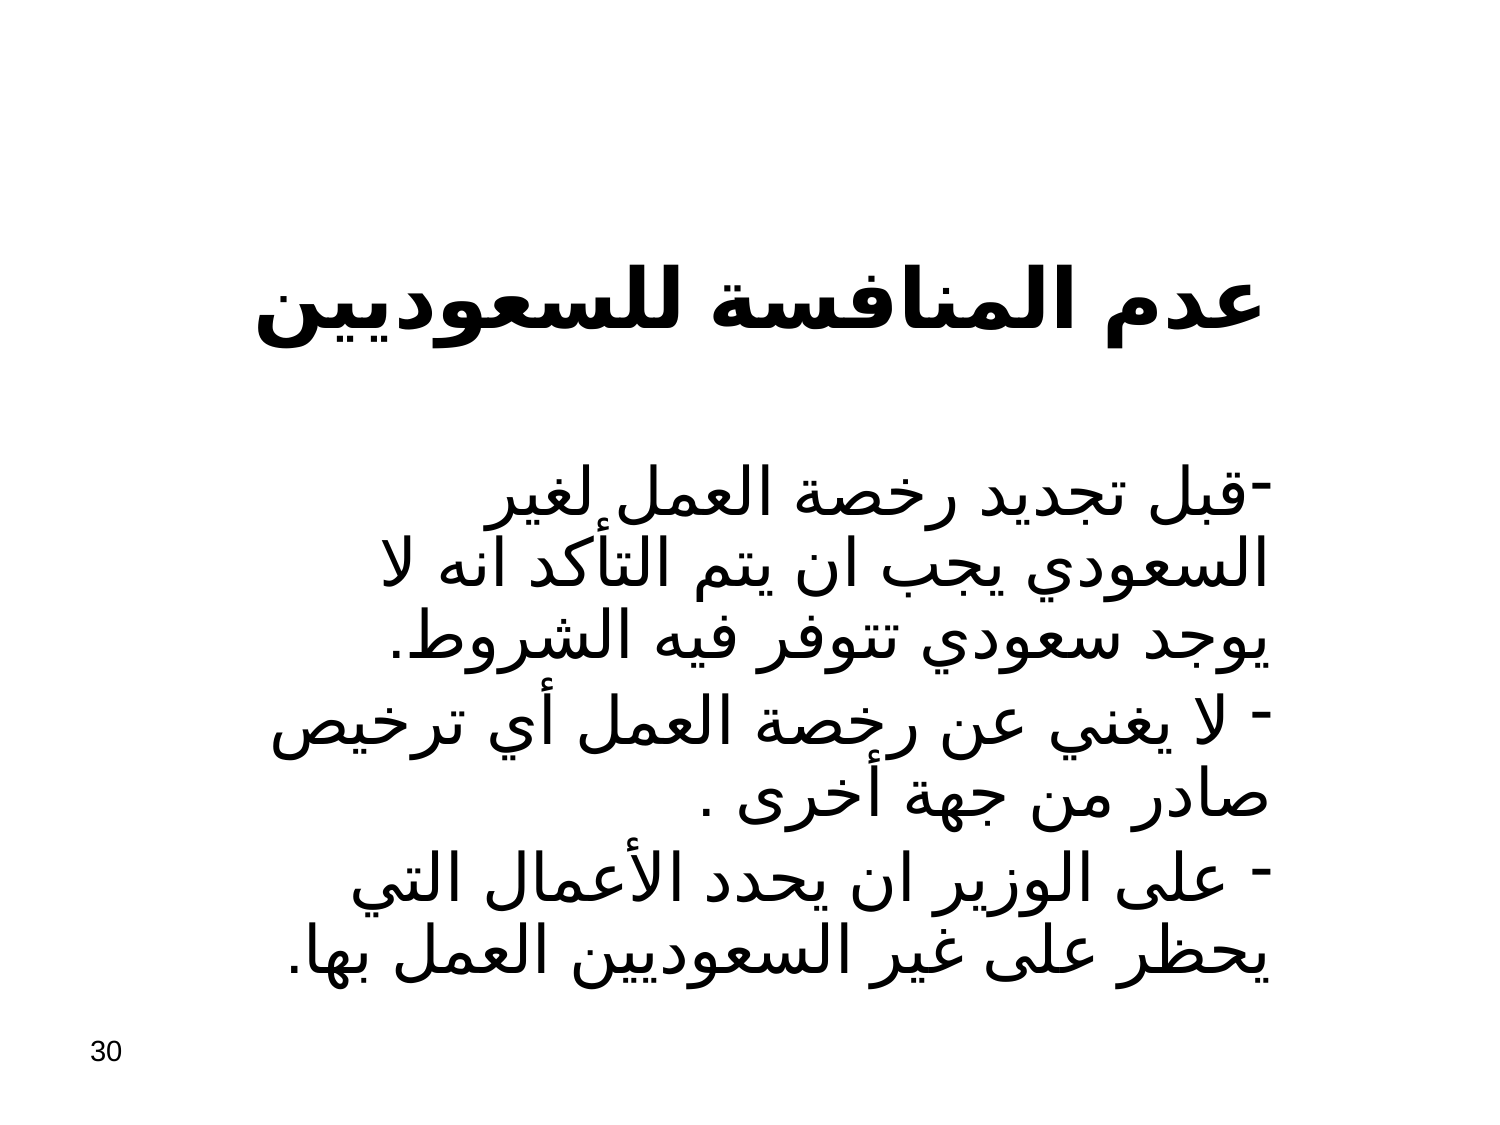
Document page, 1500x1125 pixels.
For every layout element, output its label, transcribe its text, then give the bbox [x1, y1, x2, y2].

subtitle قبل تجديد رخصة العمل لغير السعودي يجب ان يتم التأكد انه لا يوجد سعودي تتوفر فيه الشروط. لا يغني عن رخصة العمل أي ترخيص صادر من جهة أخرى . على الوزير ان يحدد الأعمال التي يحظر على غير السعوديين العمل بها. [237, 449, 1288, 888]
title عدم المنافسة للسعوديين [112, 174, 1388, 417]
slide_number 30 [74, 1024, 426, 1103]
